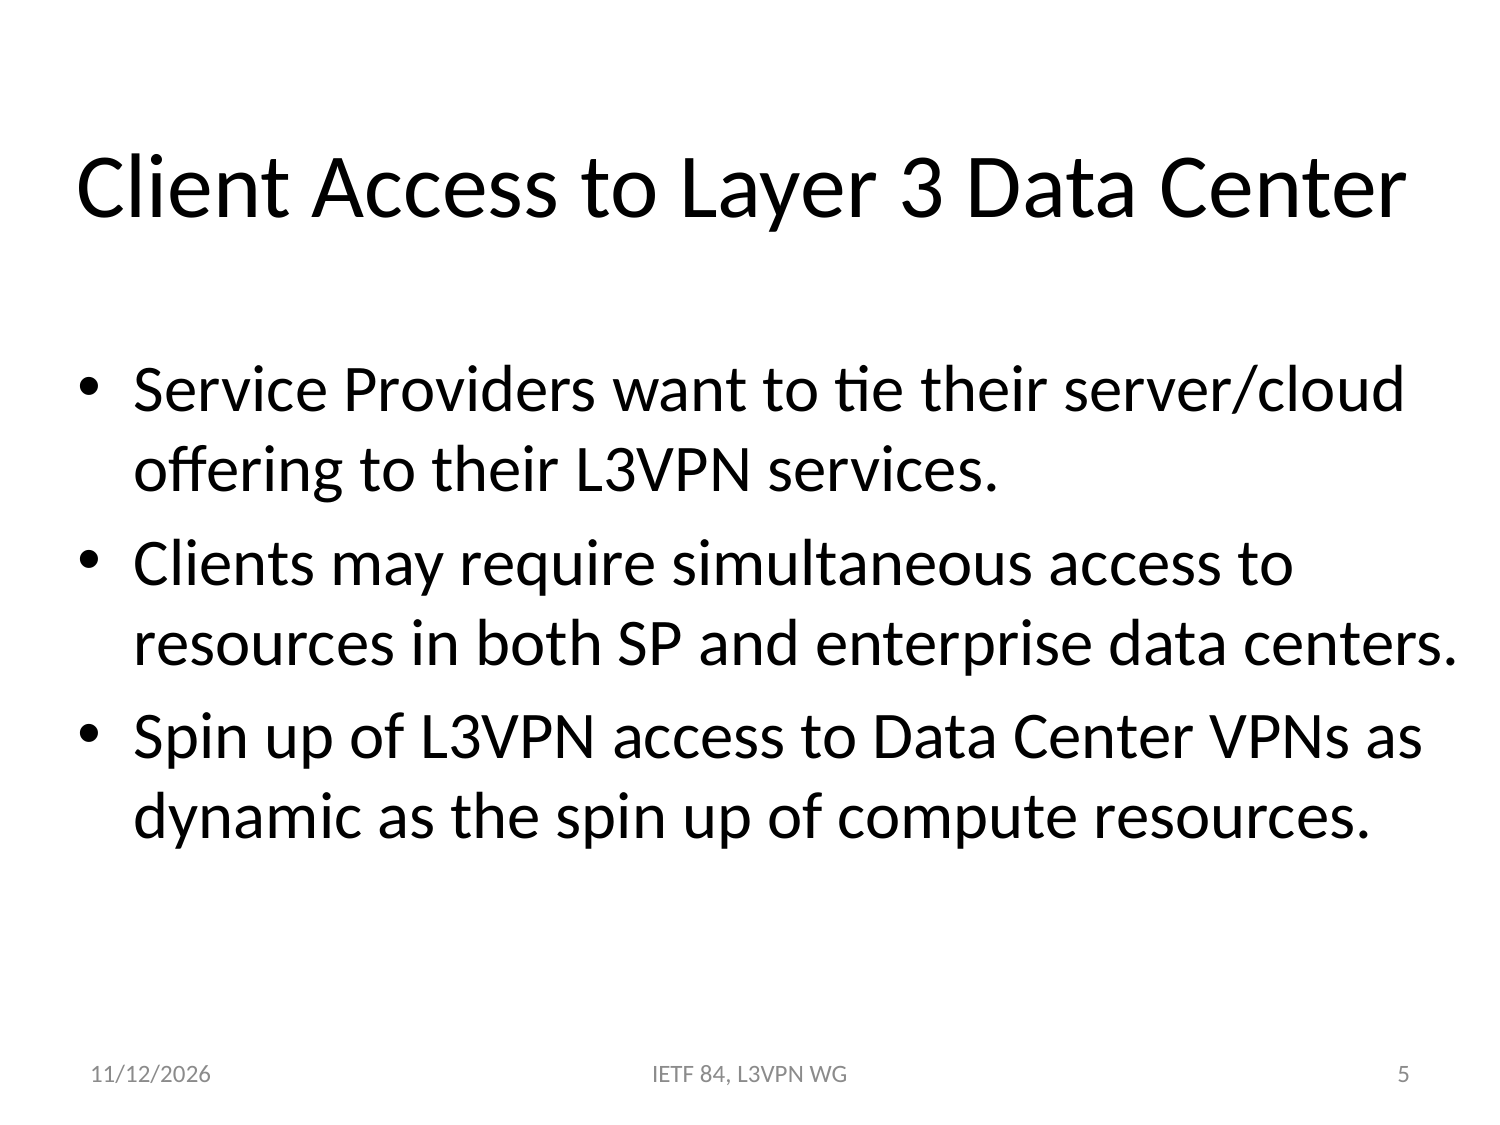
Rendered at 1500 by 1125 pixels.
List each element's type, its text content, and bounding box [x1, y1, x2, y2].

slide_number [75, 1042, 425, 1103]
list Service Providers want to tie their server/cloud offering to their L3VPN services. Clients may require simultaneous access to resources in both SP and enterprise data centers. Spin up of L3VPN access to Data Center VPNs as dynamic as the spin up of compute resources. [62, 337, 1500, 963]
slide_number 5 [1074, 1042, 1425, 1103]
footer IETF 84, L3VPN WG [512, 1042, 988, 1103]
title Client Access to Layer 3 Data Center [50, 87, 1438, 275]
